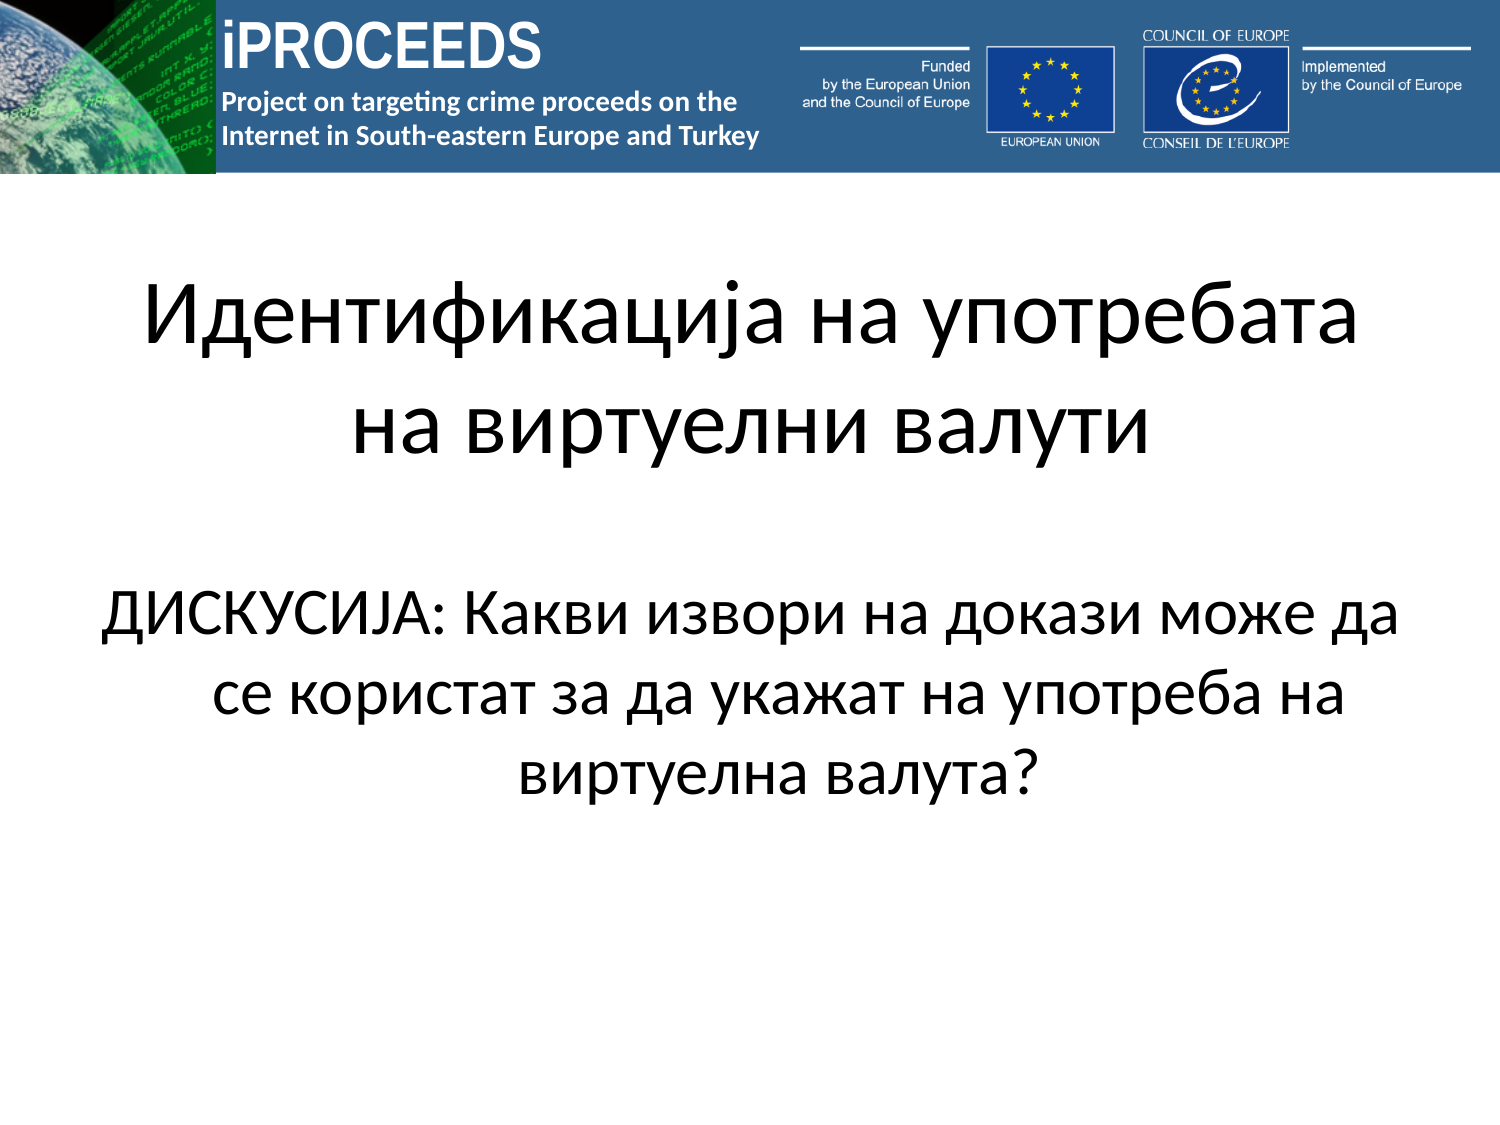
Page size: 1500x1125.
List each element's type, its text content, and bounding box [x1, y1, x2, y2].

picture [800, 30, 1471, 148]
list ДИСКУСИЈА: Какви извори на докази може да се користат за да укажат на употреба на виртуелна валута? [76, 373, 1427, 1017]
picture [0, 0, 216, 174]
title Идентификација на употребата на виртуелни валути [76, 243, 1427, 373]
